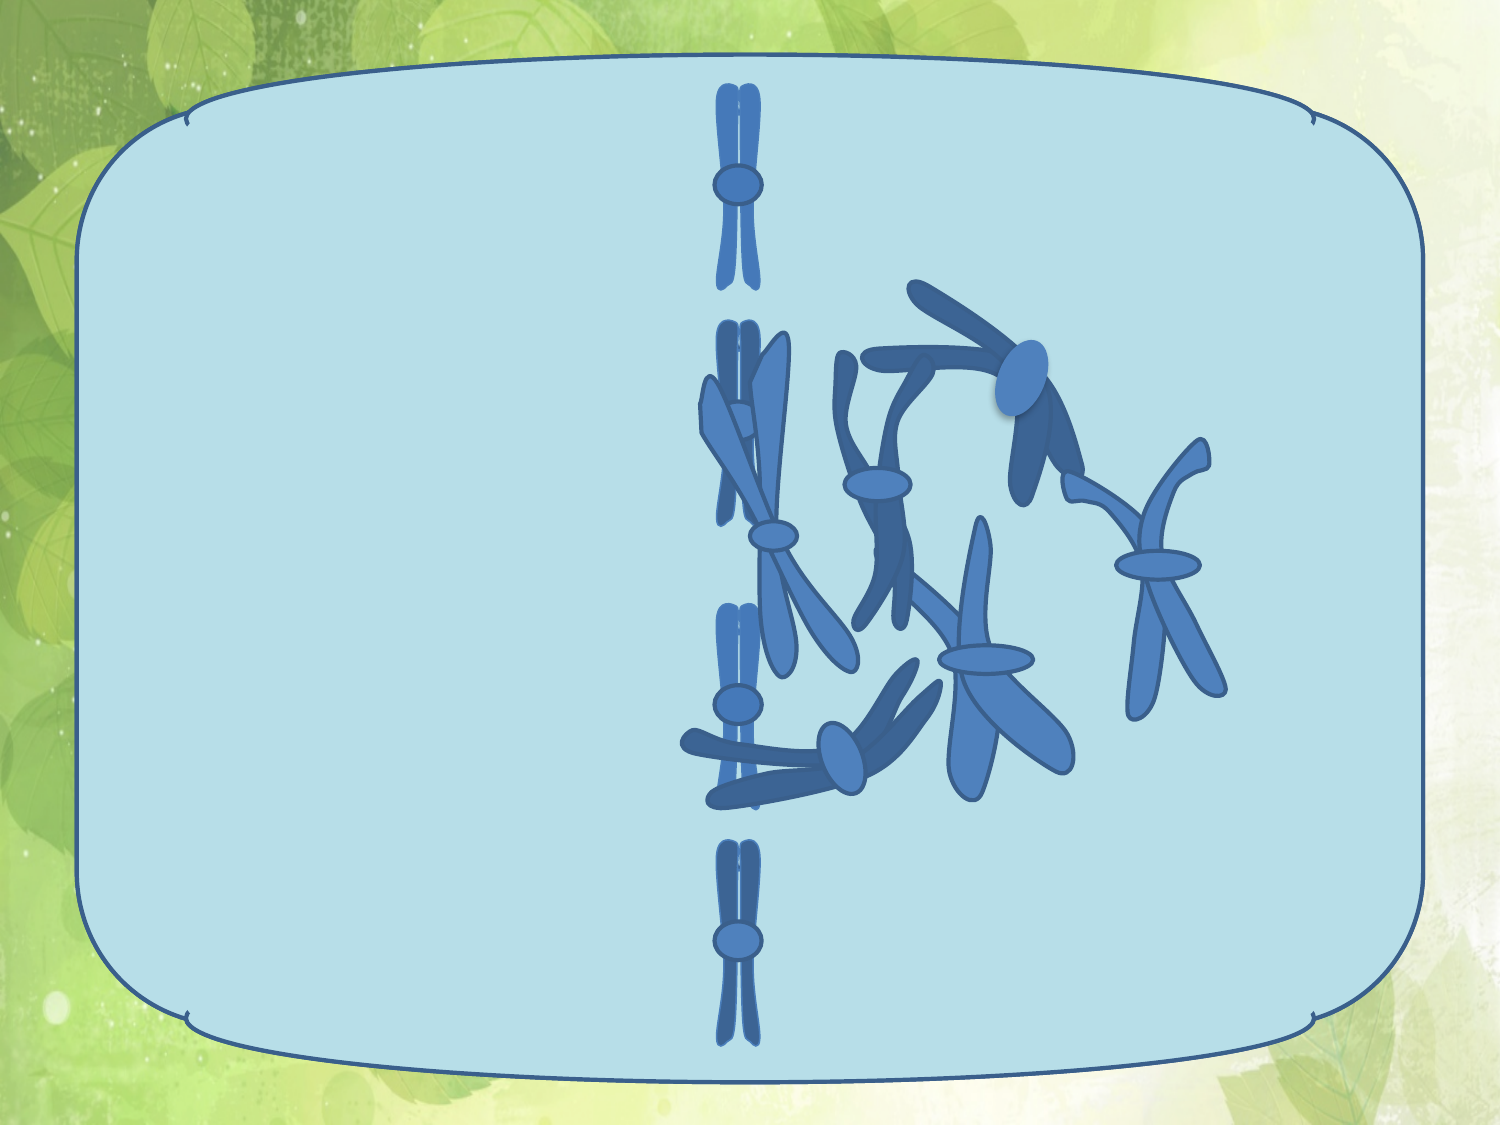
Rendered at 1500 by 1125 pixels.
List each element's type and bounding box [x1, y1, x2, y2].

text_box [714, 597, 762, 815]
text_box [714, 77, 762, 295]
text_box [76, 54, 1424, 1083]
text_box [714, 314, 762, 532]
text_box [714, 833, 762, 1051]
